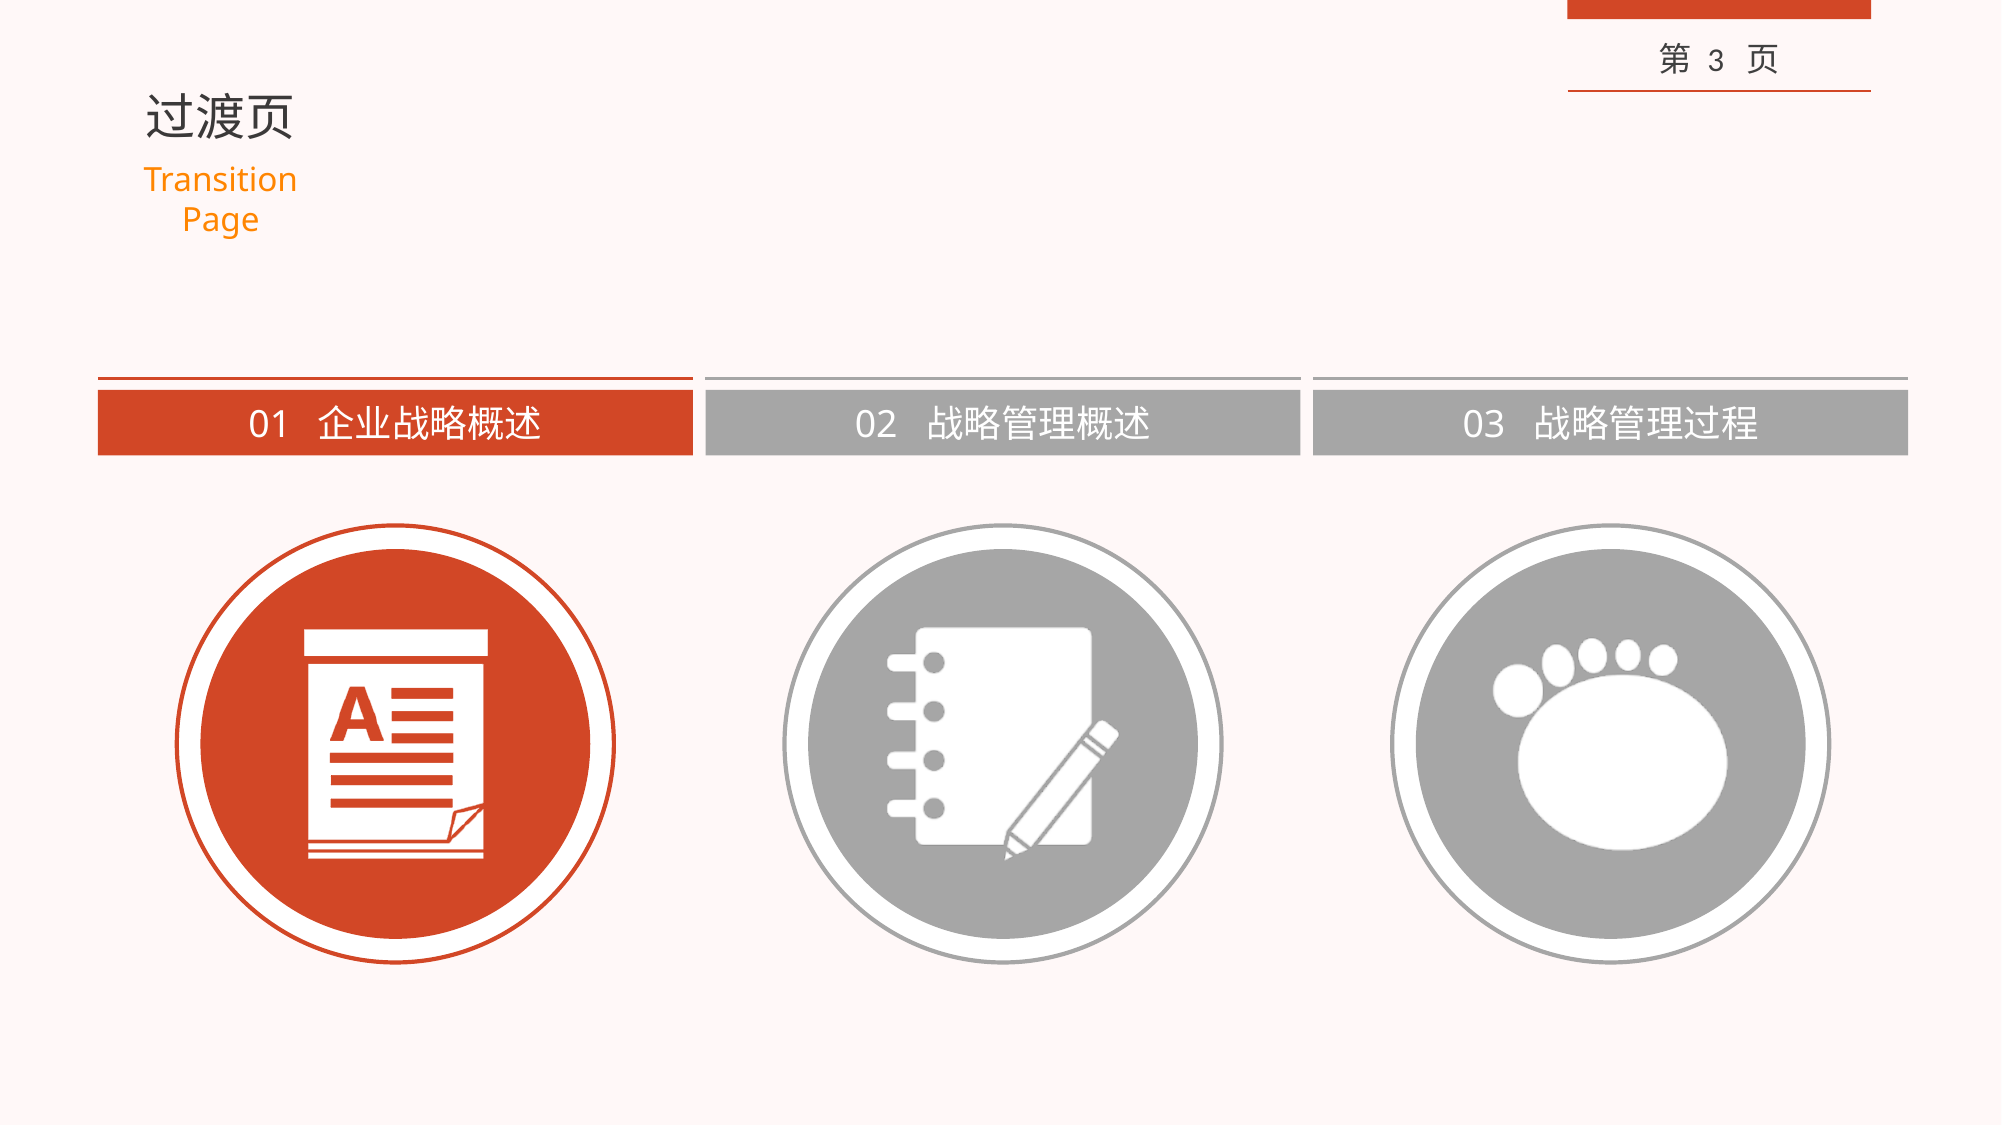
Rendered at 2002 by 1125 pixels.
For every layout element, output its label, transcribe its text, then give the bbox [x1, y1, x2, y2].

picture [1492, 625, 1729, 863]
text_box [784, 525, 1222, 963]
picture [884, 625, 1122, 863]
text_box 01 企业战略概述 [96, 388, 695, 458]
picture [276, 625, 514, 863]
text_box 02 战略管理概述 [703, 388, 1303, 458]
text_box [176, 525, 615, 963]
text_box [1391, 525, 1830, 963]
text_box 03 战略管理过程 [1311, 388, 1910, 458]
